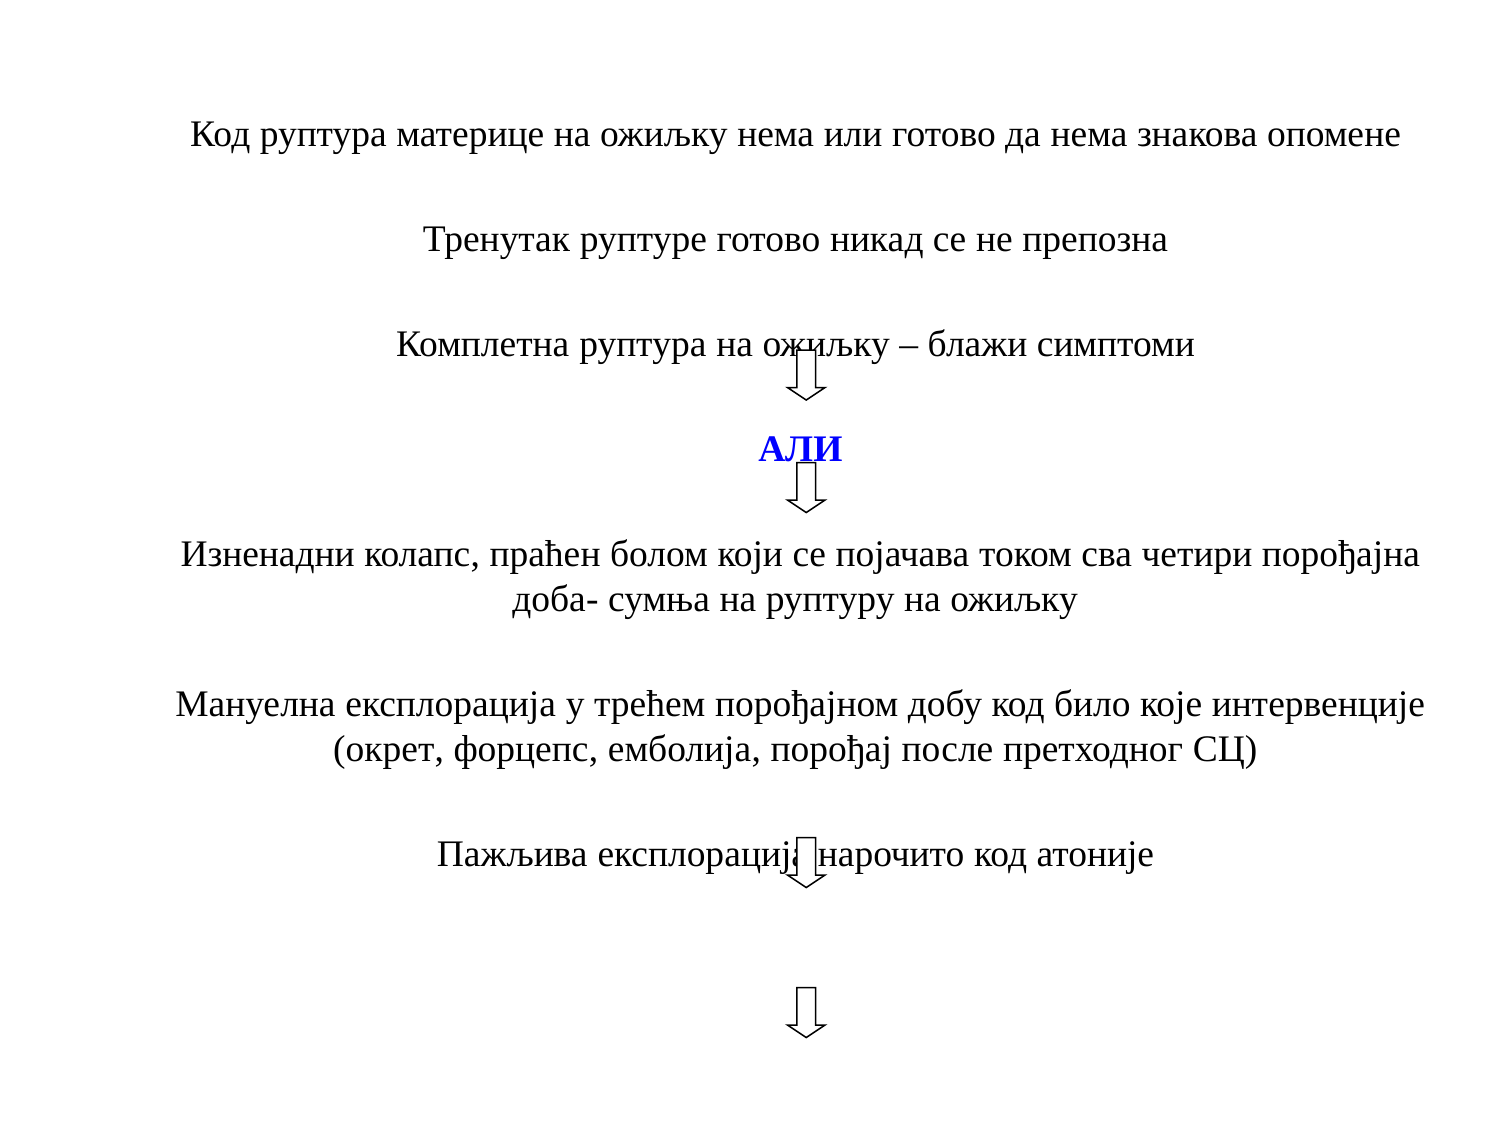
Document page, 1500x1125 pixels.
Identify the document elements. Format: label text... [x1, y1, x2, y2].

text_box [787, 350, 826, 401]
text_box [787, 987, 826, 1038]
text_box Код руптура материце на ожиљку нема или готово да нема знакова опомене Тренутак руптуре готово никад се не препозна Комплетна руптура на ожиљку – блажи симптоми АЛИ Изненадни колапс, праћен болом који се појачава током сва четири порођајна доба- сумња на руптуру на ожиљку Мануелна експлорација у трећем порођајном добу код било које интервенције (окрет, форцепс, емболија, порођај после претходног СЦ) Пажљива експлорација нарочито код атоније [137, 101, 1463, 1075]
text_box [787, 837, 826, 888]
text_box [787, 462, 826, 513]
